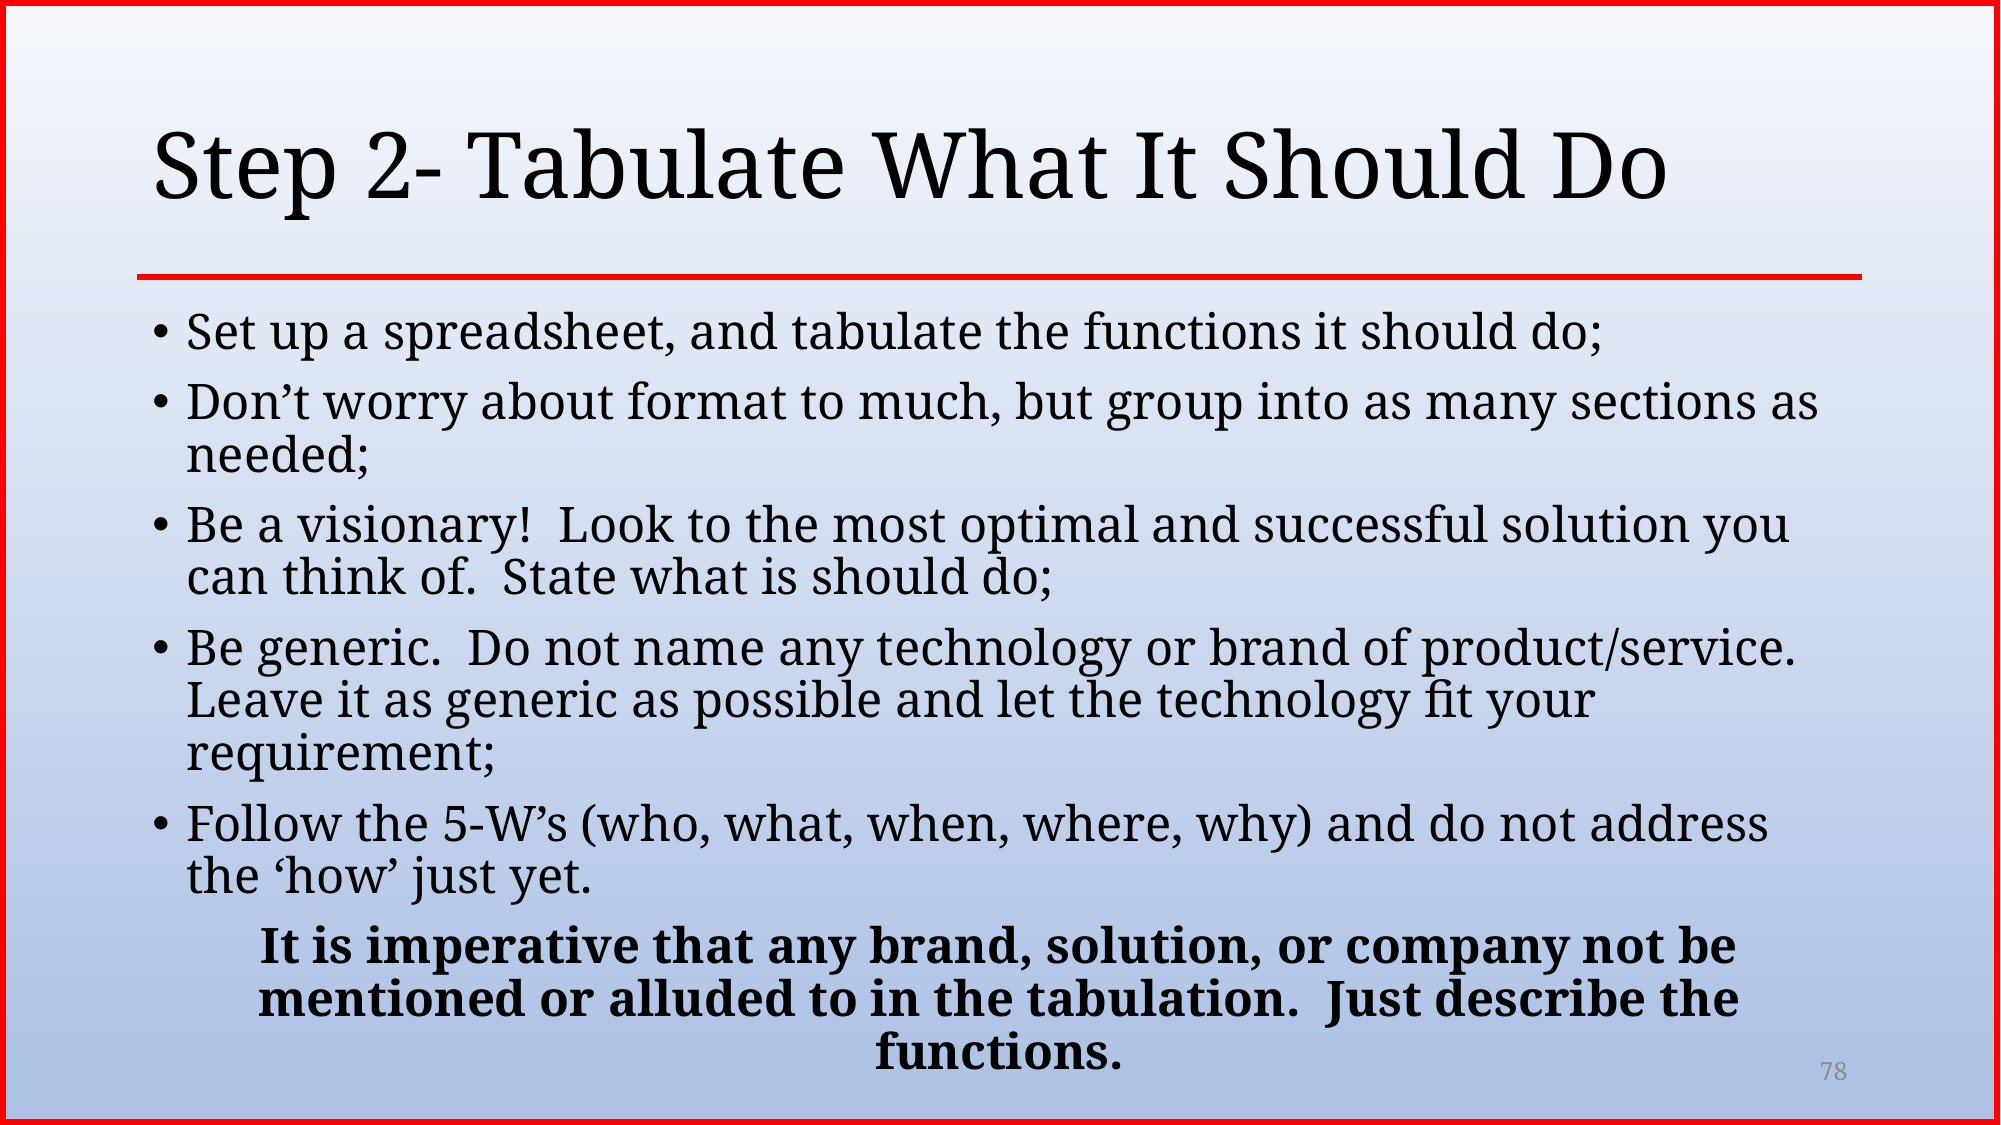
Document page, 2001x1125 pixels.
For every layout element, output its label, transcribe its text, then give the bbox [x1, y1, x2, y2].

slide_number 78 [1412, 1042, 1863, 1103]
list Set up a spreadsheet, and tabulate the functions it should do; Don’t worry about format to much, but group into as many sections as needed; Be a visionary! Look to the most optimal and successful solution you can think of. State what is should do; Be generic. Do not name any technology or brand of product/service. Leave it as generic as possible and let the technology fit your requirement; Follow the 5-W’s (who, what, when, where, why) and do not address the ‘how’ just yet. It is imperative that any brand, solution, or company not be mentioned or alluded to in the tabulation. Just describe the functions. [137, 299, 1863, 1093]
title Step 2- Tabulate What It Should Do [137, 59, 1863, 278]
